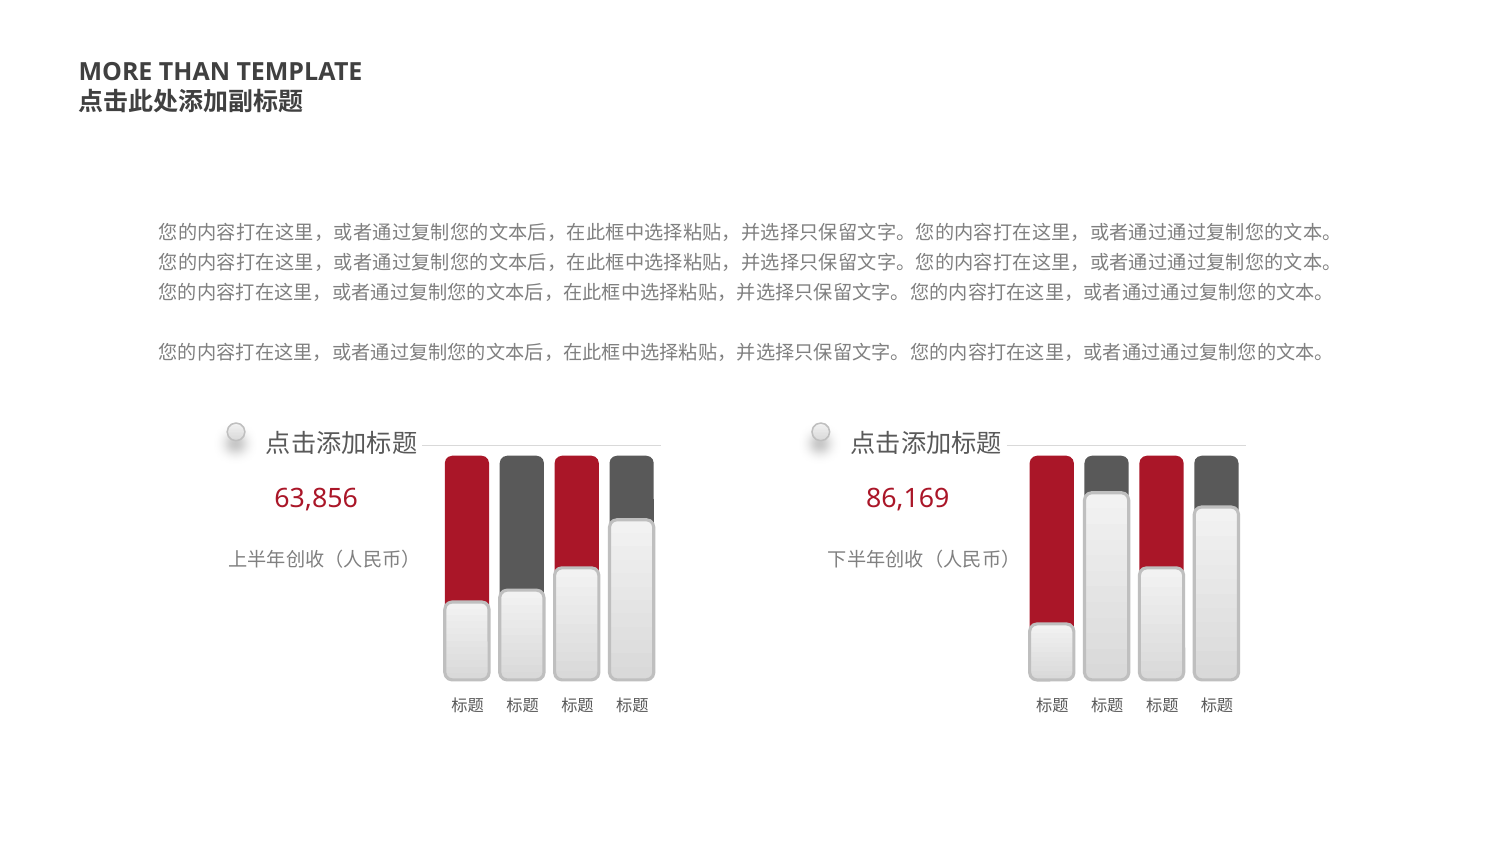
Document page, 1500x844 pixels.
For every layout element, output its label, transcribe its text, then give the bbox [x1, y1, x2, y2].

text_box [442, 599, 492, 682]
text_box [1082, 454, 1131, 497]
text_box [1137, 565, 1186, 682]
text_box 标题 [1189, 689, 1245, 721]
text_box [809, 420, 832, 443]
text_box 标题 [440, 689, 495, 721]
text_box [607, 454, 656, 524]
text_box [1082, 490, 1131, 682]
text_box 86,169 [854, 474, 962, 518]
text_box MORE THAN TEMPLATE 点击此处添加副标题 [58, 45, 792, 126]
text_box 您的内容打在这里，或者通过复制您的文本后，在此框中选择粘贴，并选择只保留文字。您的内容打在这里，或者通过通过复制您的文本。您的内容打在这里，或者通过复制您的文本后，在此框中选择粘贴，并选择只保留文字。您的内容打在这里，或者通过通过复制您的文本。您的内容打在这里，或者通过复制您的文本后，在此框中选择粘贴，并选择只保留文字。您的内容打在这里，或者通过通过复制您的文本。 您的内容打在这里，或者通过复制您的文本后，在此框中选择粘贴，并选择只保留文字。您的内容打在这里，或者通过通过复制您的文本。 [147, 207, 1353, 369]
text_box [1027, 621, 1077, 683]
text_box 点击添加标题 [839, 421, 1014, 463]
text_box 上半年创收（人民币） [206, 541, 443, 576]
text_box 标题 [549, 689, 604, 721]
text_box [225, 420, 247, 443]
text_box [1027, 454, 1077, 663]
text_box 标题 [604, 689, 660, 721]
text_box 标题 [1079, 689, 1134, 721]
text_box [442, 454, 492, 608]
text_box 点击添加标题 [254, 421, 429, 463]
text_box [1192, 504, 1241, 682]
text_box [552, 565, 601, 682]
text_box 63,856 [263, 474, 370, 518]
text_box [1137, 454, 1186, 572]
text_box [497, 454, 547, 597]
text_box 下半年创收（人民币） [791, 541, 1058, 576]
text_box [497, 588, 547, 682]
text_box 标题 [495, 689, 549, 721]
text_box [1192, 454, 1241, 511]
text_box 标题 [1134, 689, 1189, 721]
text_box [607, 517, 656, 682]
text_box [552, 454, 601, 573]
text_box 标题 [1024, 689, 1079, 721]
